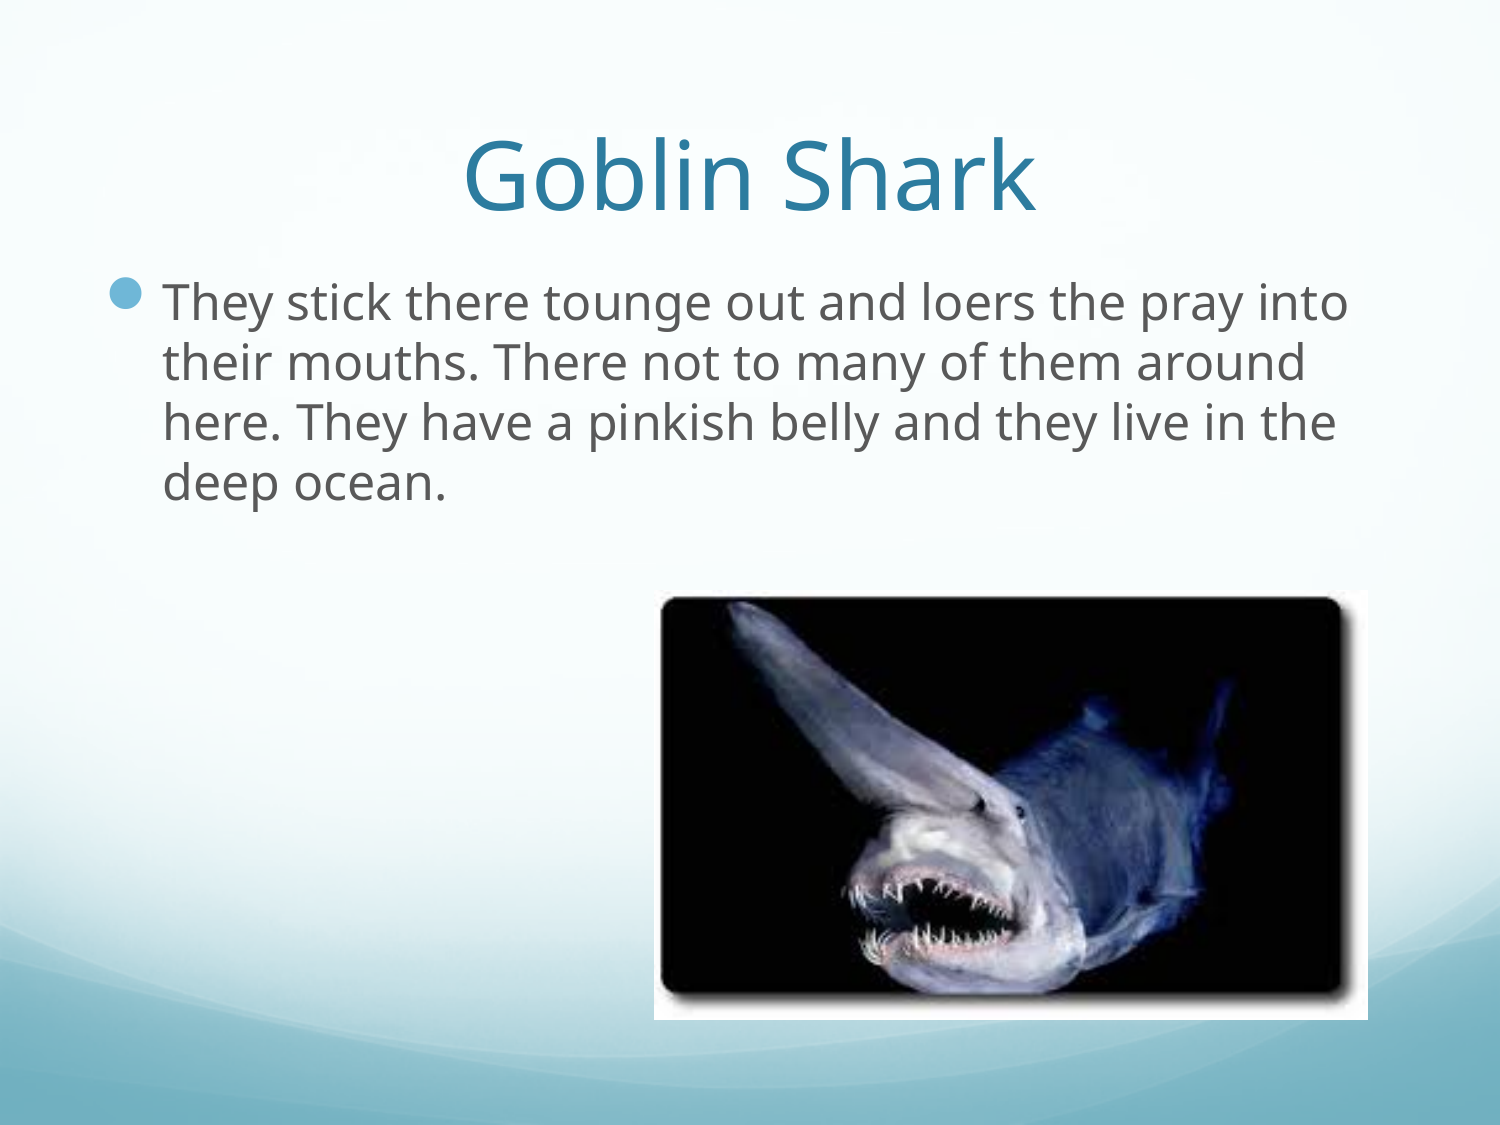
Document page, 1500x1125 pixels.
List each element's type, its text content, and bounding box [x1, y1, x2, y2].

list They stick there tounge out and loers the pray into their mouths. There not to many of them around here. They have a pinkish belly and they live in the deep ocean. [90, 262, 1410, 975]
picture [654, 589, 1369, 1020]
title Goblin Shark [90, 17, 1410, 237]
